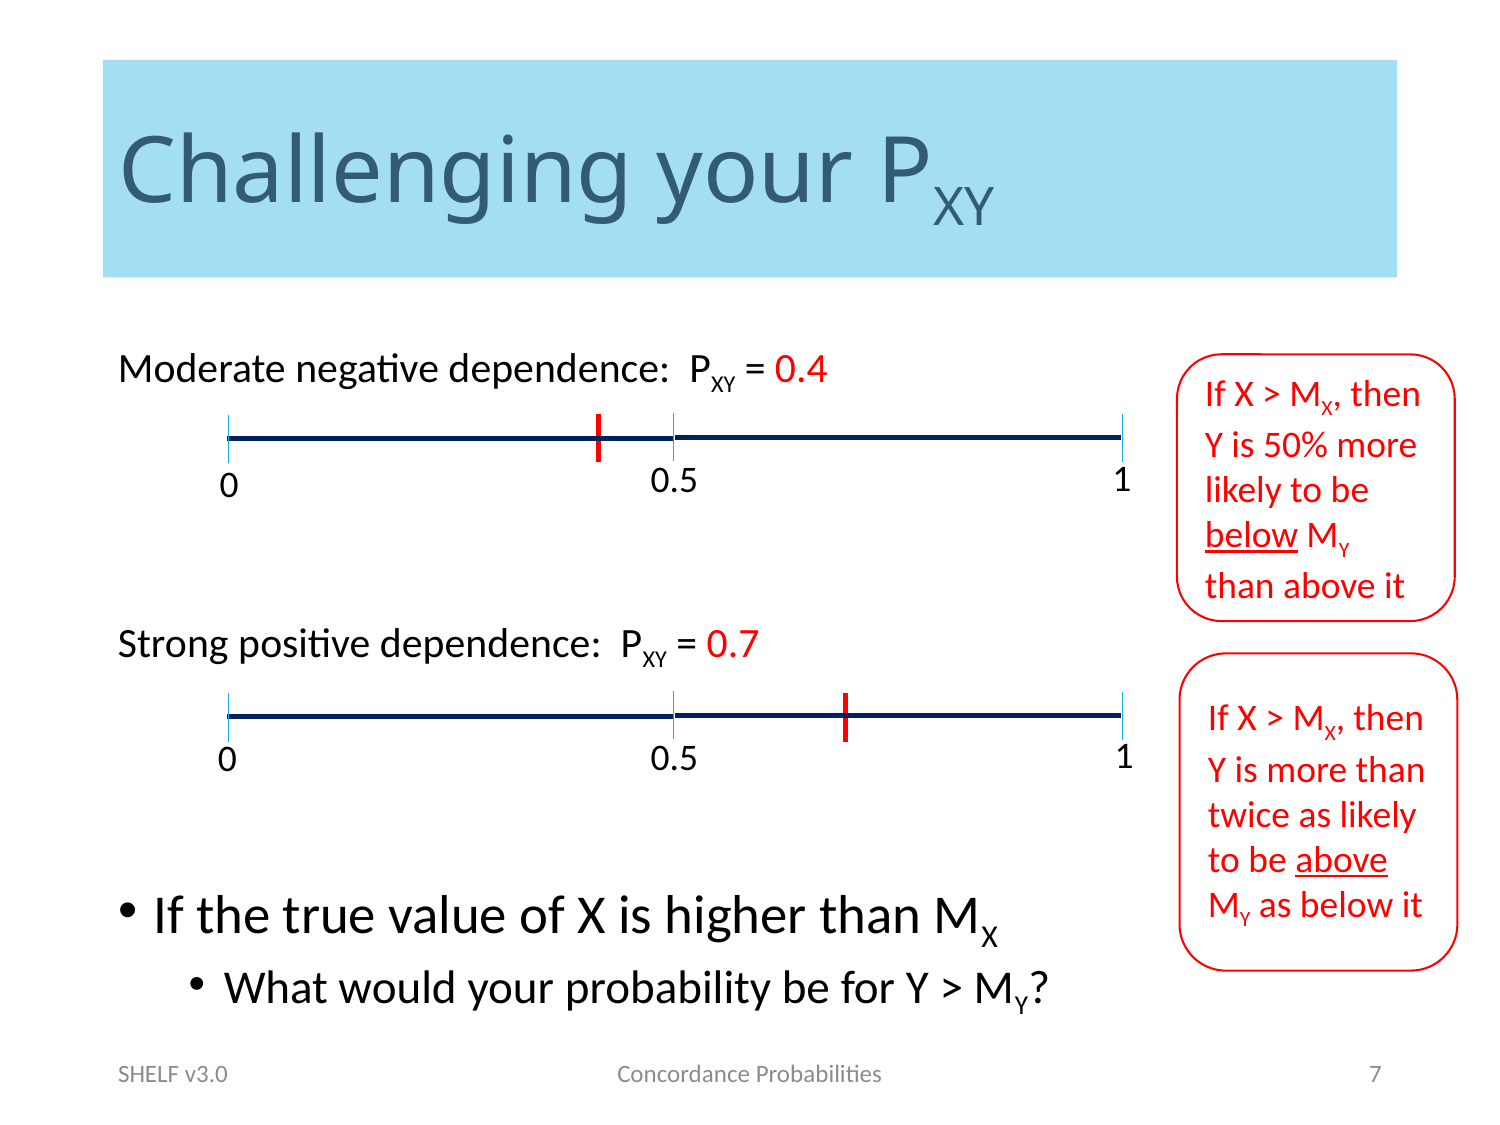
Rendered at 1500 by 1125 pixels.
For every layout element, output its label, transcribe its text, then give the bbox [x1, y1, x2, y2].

footer Concordance Probabilities [496, 1042, 1004, 1103]
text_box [103, 607, 1167, 788]
list If the true value of X is higher than MX What would your probability be for Y > MY? [103, 299, 1397, 1025]
text_box If X > MX, then Y is 50% more likely to be below MY than above it [1175, 353, 1456, 623]
slide_number 7 [1059, 1042, 1397, 1103]
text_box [103, 333, 1161, 513]
title Challenging your PXY [103, 59, 1397, 278]
text_box If X > MX, then Y is more than twice as likely to be above MY as below it [1178, 652, 1459, 972]
slide_number SHELF v3.0 [103, 1042, 441, 1103]
